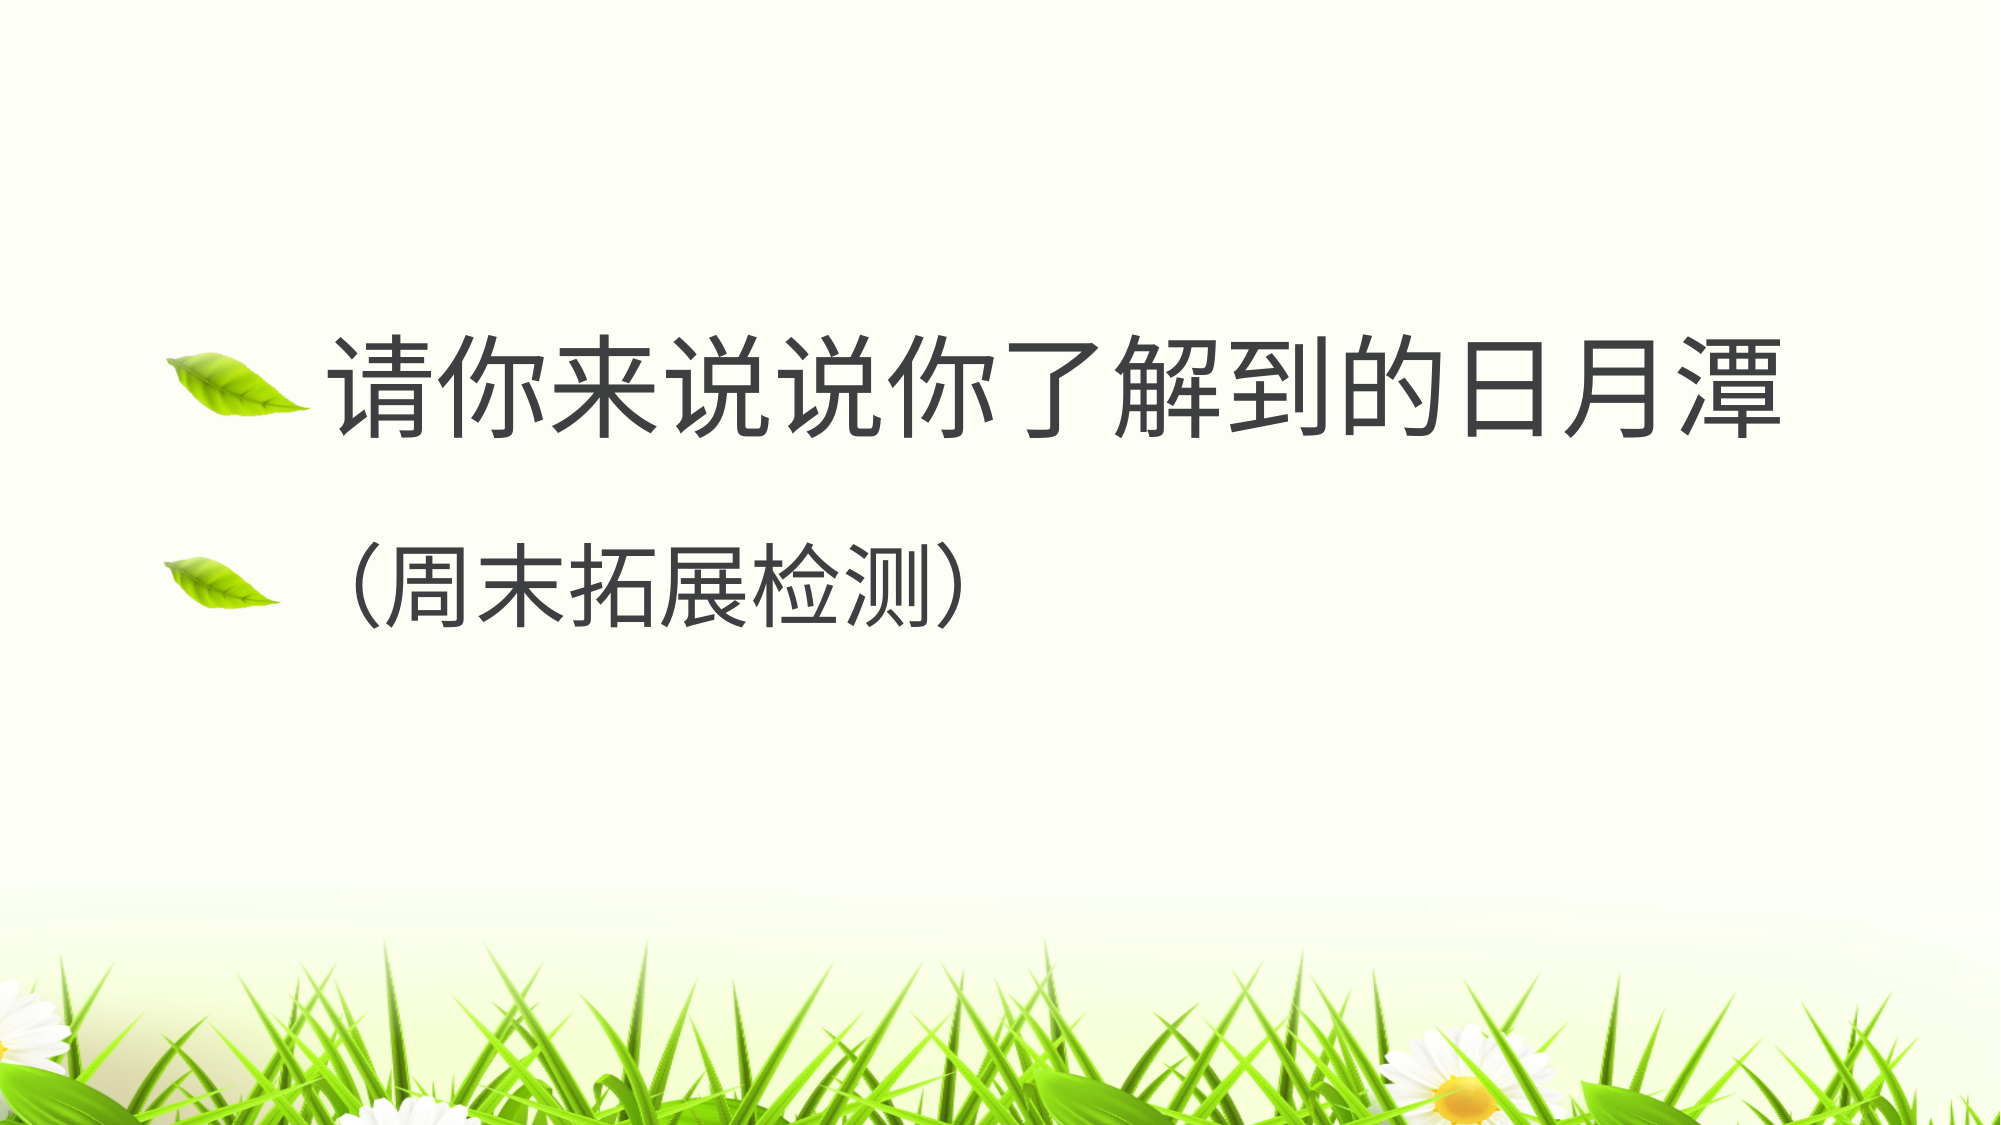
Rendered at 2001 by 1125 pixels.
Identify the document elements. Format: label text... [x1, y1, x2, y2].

picture [152, 551, 293, 616]
picture [152, 345, 325, 425]
list 请你来说说你了解到的日月潭 （周末拓展检测） [137, 242, 1863, 1014]
picture [0, 1029, 2000, 1125]
